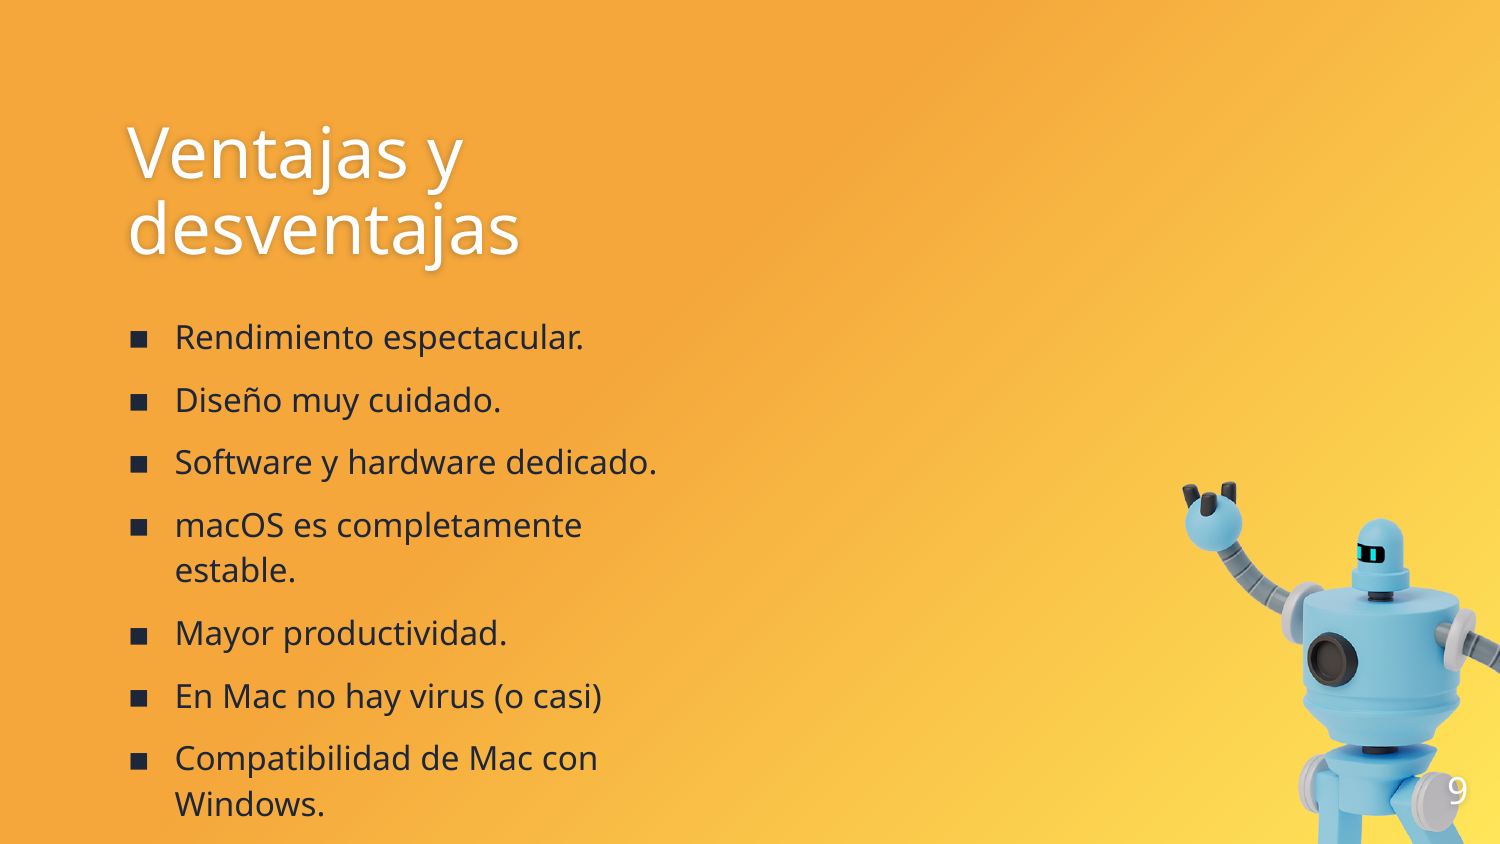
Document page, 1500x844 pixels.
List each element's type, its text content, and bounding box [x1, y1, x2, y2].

list Rendimiento espectacular. Diseño muy cuidado. Software y hardware dedicado. macOS es completamente estable. Mayor productividad. En Mac no hay virus (o casi) Compatibilidad de Mac con Windows. [127, 310, 695, 654]
picture [1181, 481, 1500, 844]
title Ventajas y desventajas [127, 159, 695, 271]
